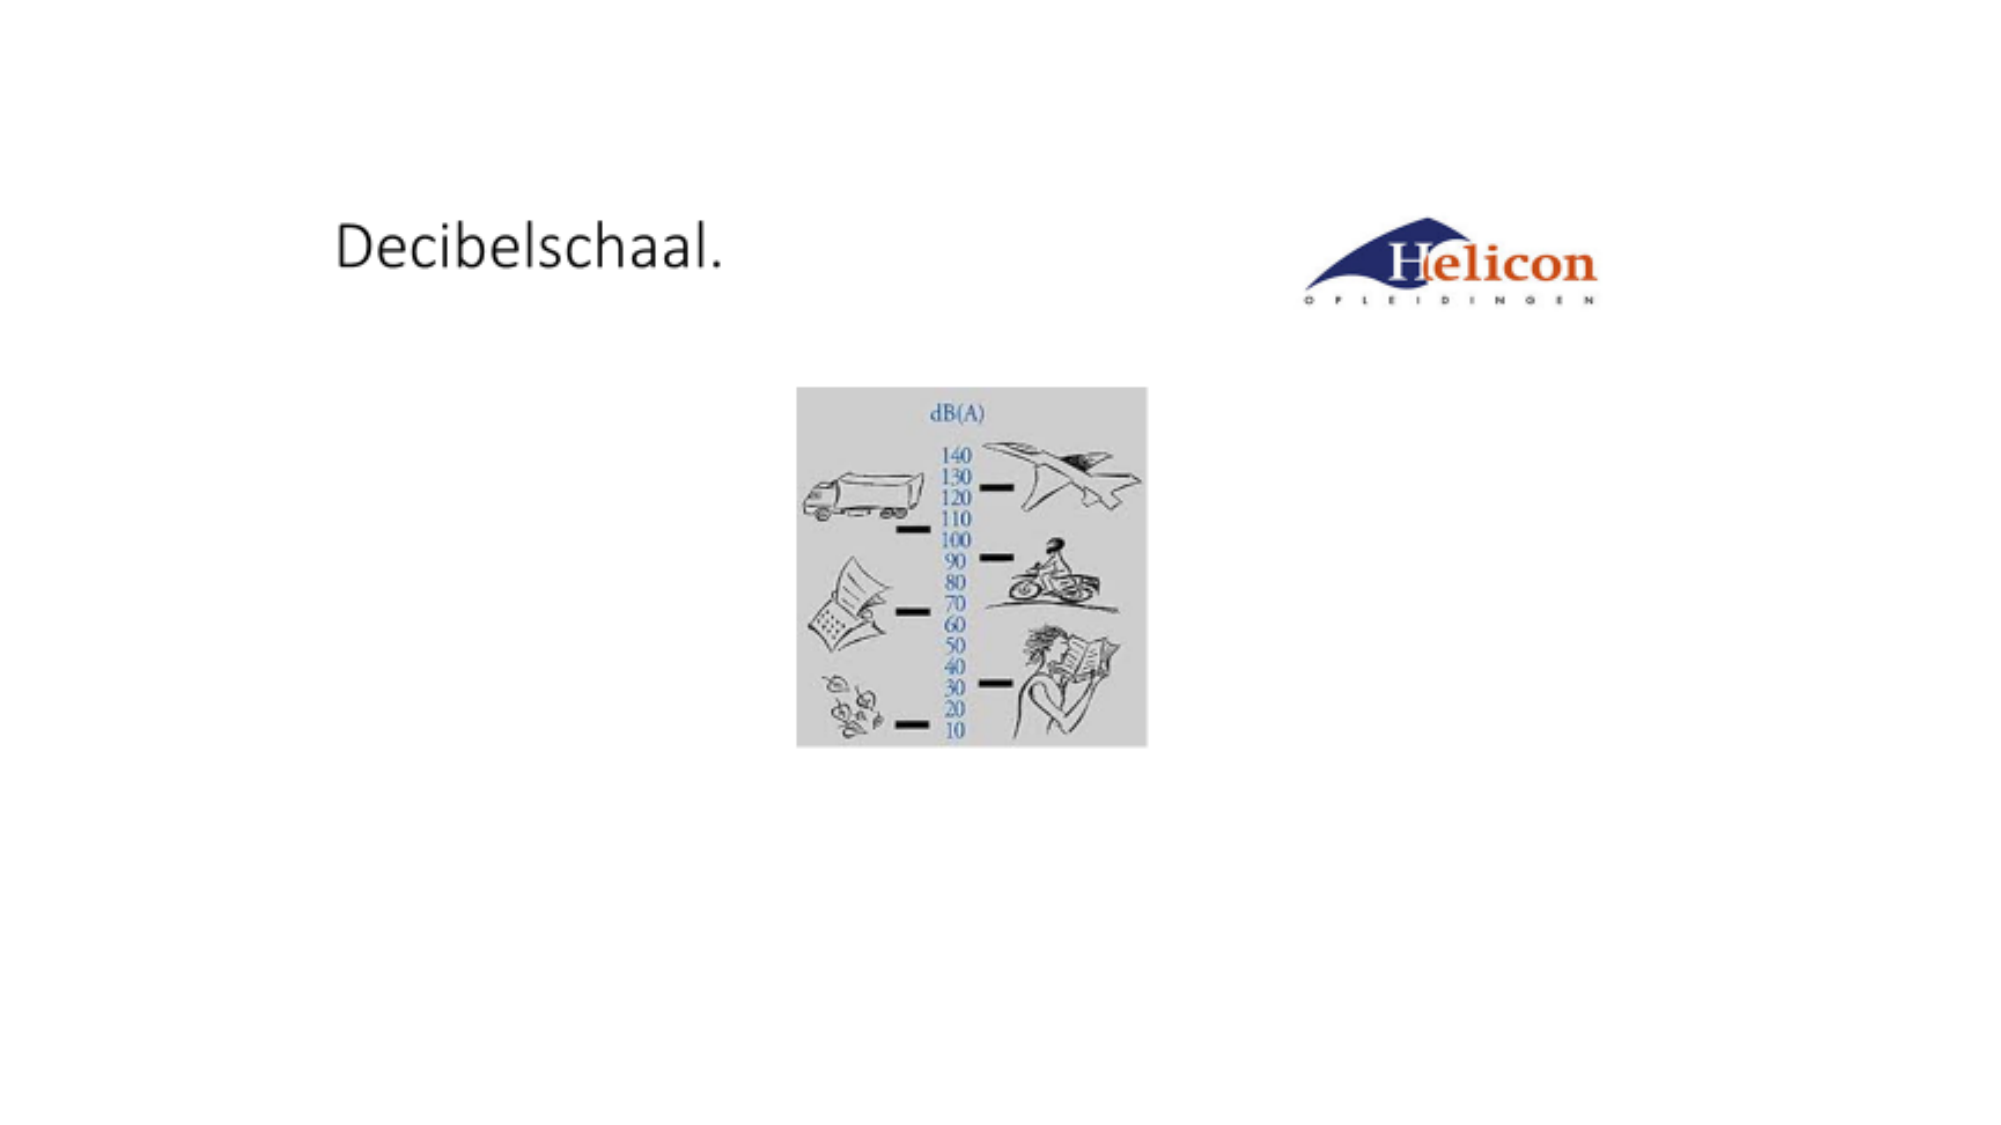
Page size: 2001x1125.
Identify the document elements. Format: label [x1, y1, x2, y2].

picture [221, 124, 1702, 958]
